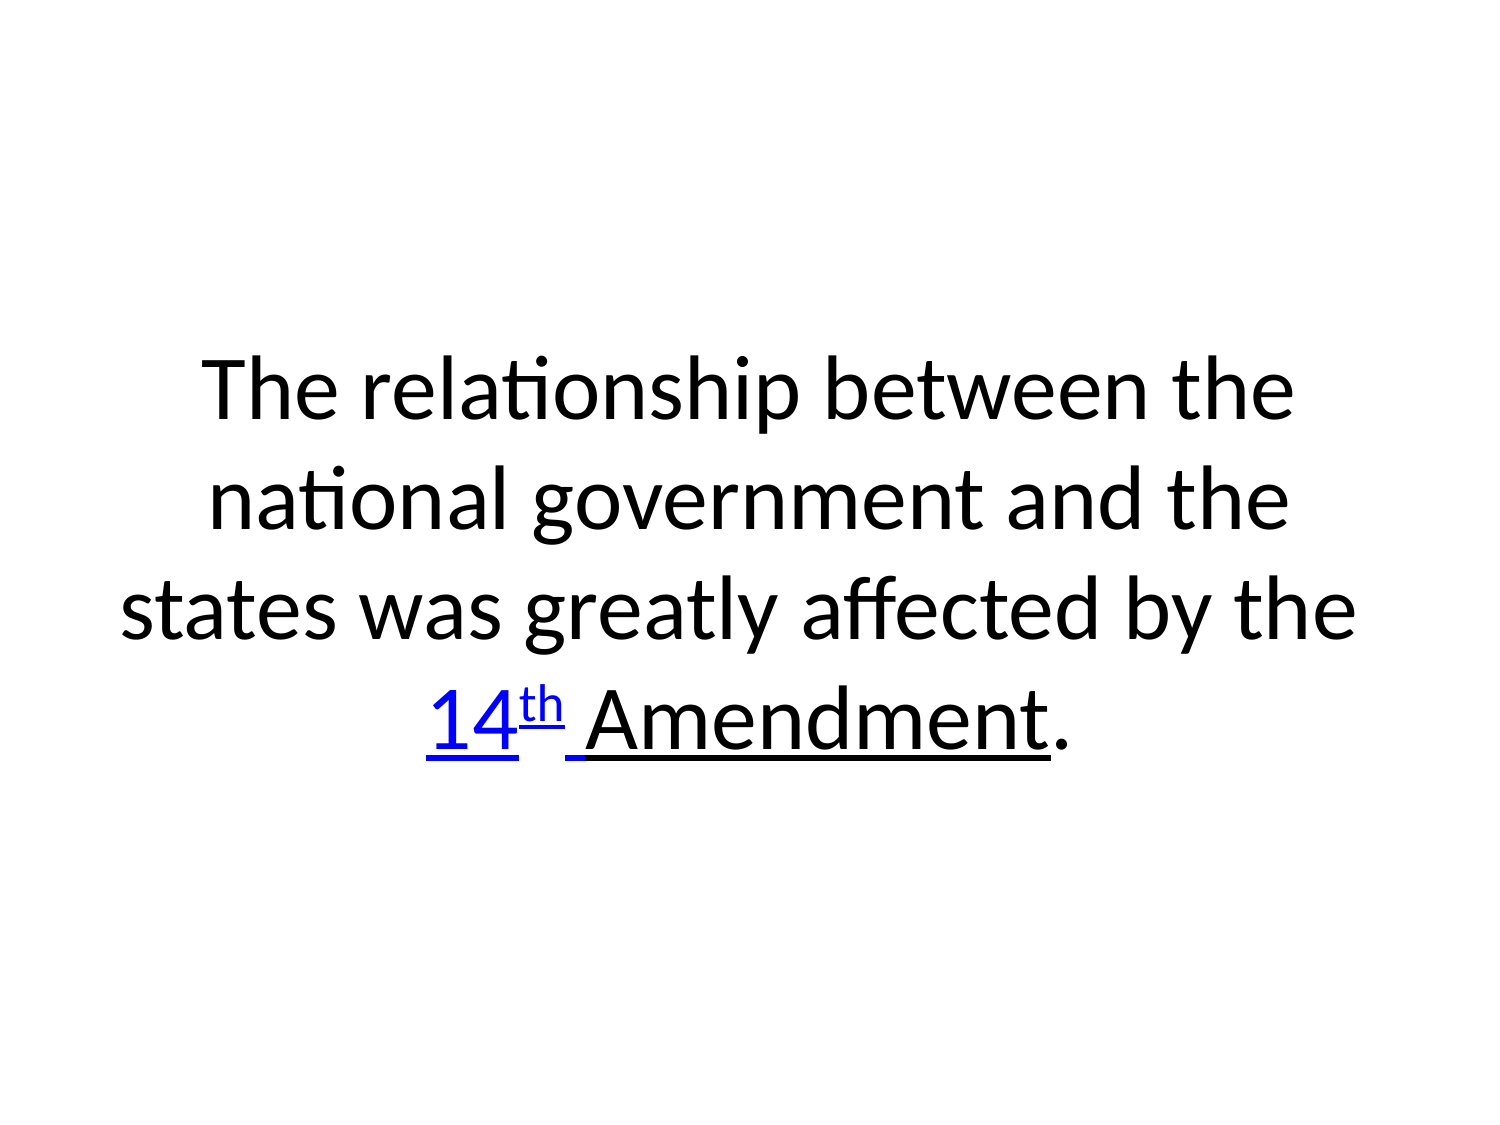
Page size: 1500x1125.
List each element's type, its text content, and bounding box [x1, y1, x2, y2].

title The relationship between the national government and the states was greatly affected by the 14th Amendment. [74, 44, 1426, 1051]
